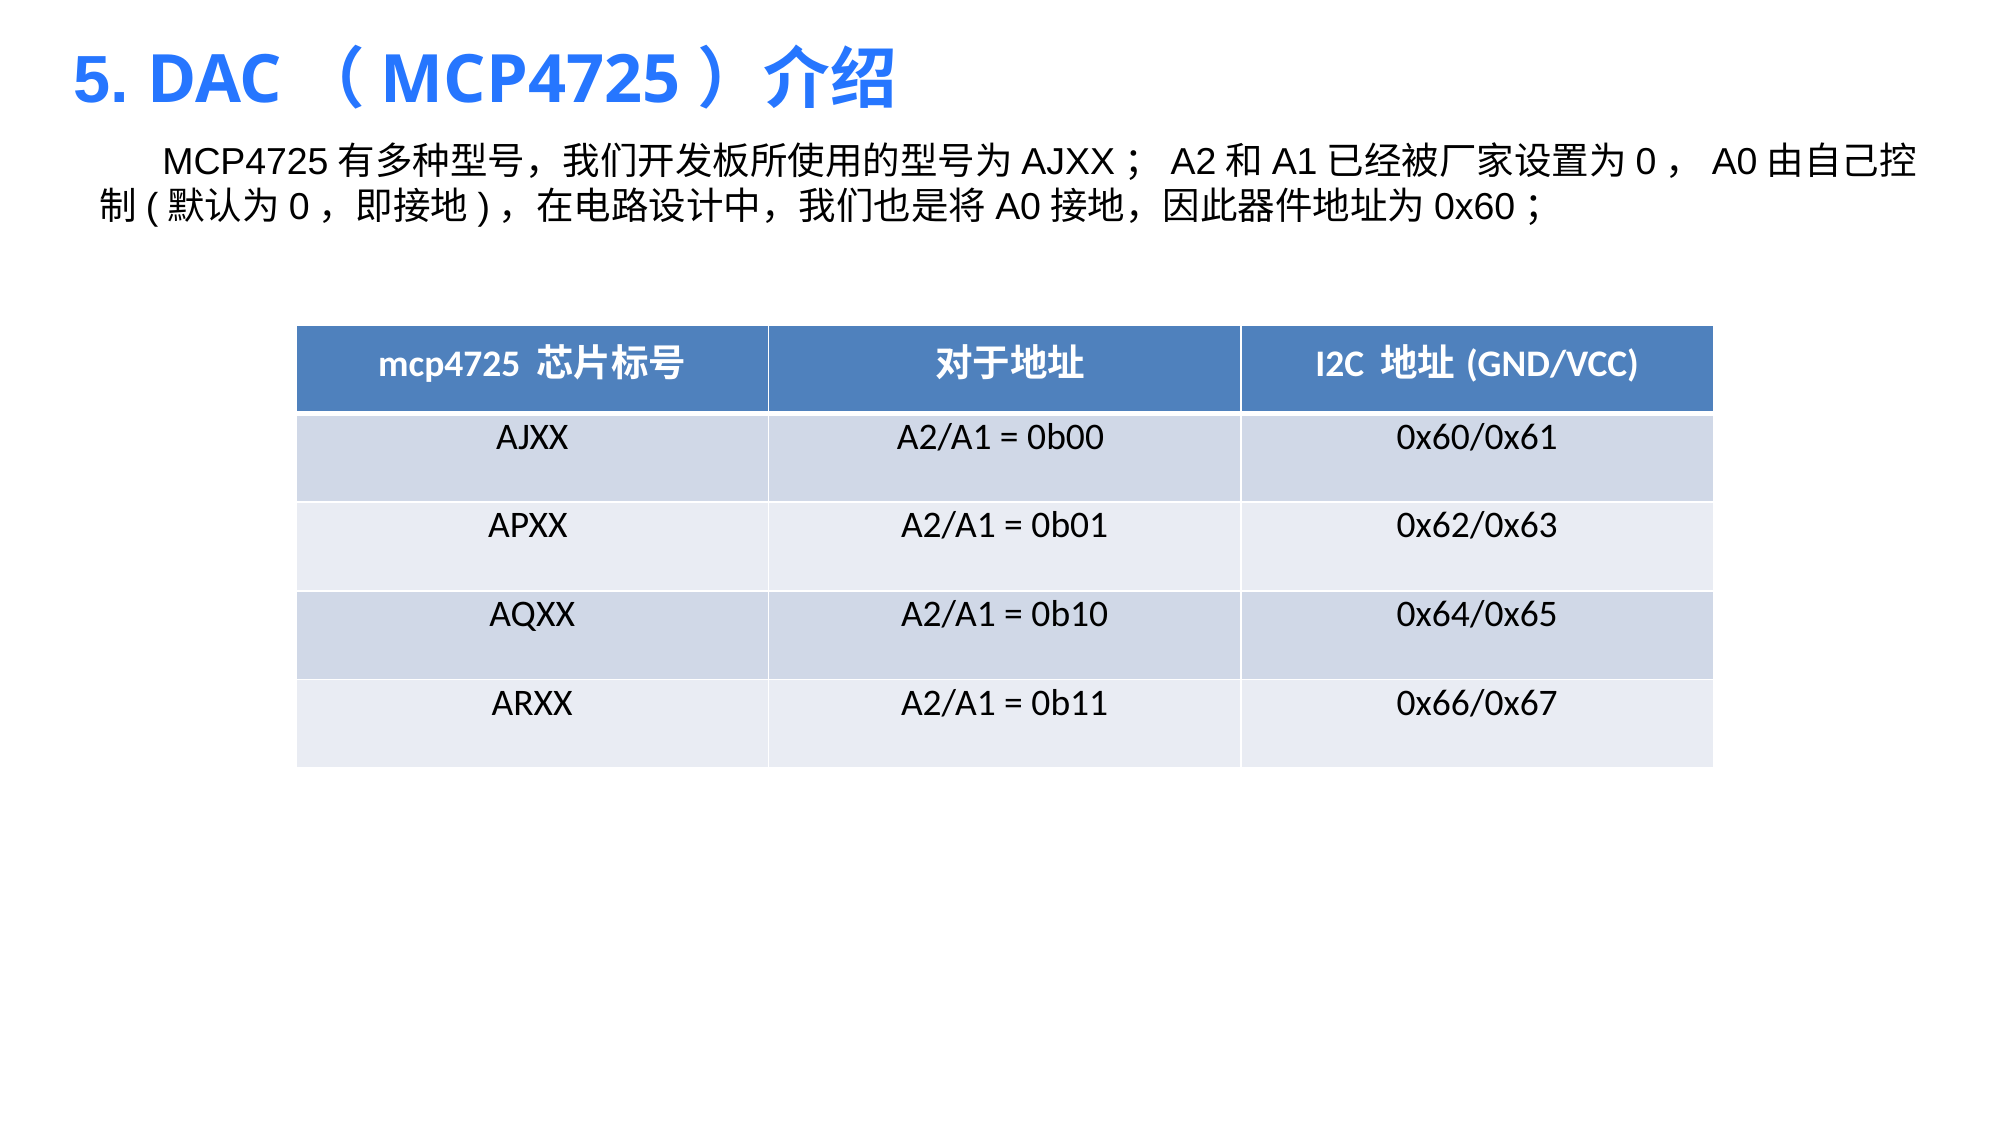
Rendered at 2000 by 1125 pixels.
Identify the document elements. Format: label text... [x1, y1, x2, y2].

table_cell ARXX [297, 680, 768, 767]
table_cell AQXX [297, 592, 768, 679]
table_header I2C 地址(GND/VCC) [1242, 326, 1713, 411]
table_cell 0x66/0x67 [1242, 680, 1713, 767]
table_header 对于地址 [769, 326, 1240, 411]
table_cell A2/A1 = 0b01 [769, 503, 1240, 590]
table_cell A2/A1 = 0b00 [769, 416, 1240, 501]
table_cell AJXX [297, 416, 768, 501]
table_cell 0x64/0x65 [1242, 592, 1713, 679]
table_cell A2/A1 = 0b10 [769, 592, 1240, 679]
table_cell APXX [297, 503, 768, 590]
text_box MCP4725有多种型号，我们开发板所使用的型号为AJXX；A2和A1已经被厂家设置为0，A0由自己控制(默认为0，即接地)，在电路设计中，我们也是将A0接地，因此器件地址为0x60； [84, 129, 1946, 234]
table_cell 0x60/0x61 [1242, 416, 1713, 501]
table_header mcp4725 芯片标号 [297, 326, 768, 411]
table_cell A2/A1 = 0b11 [769, 680, 1240, 767]
table_cell 0x62/0x63 [1242, 503, 1713, 590]
text_box 5. DAC（MCP4725）介绍 [58, 21, 1759, 130]
